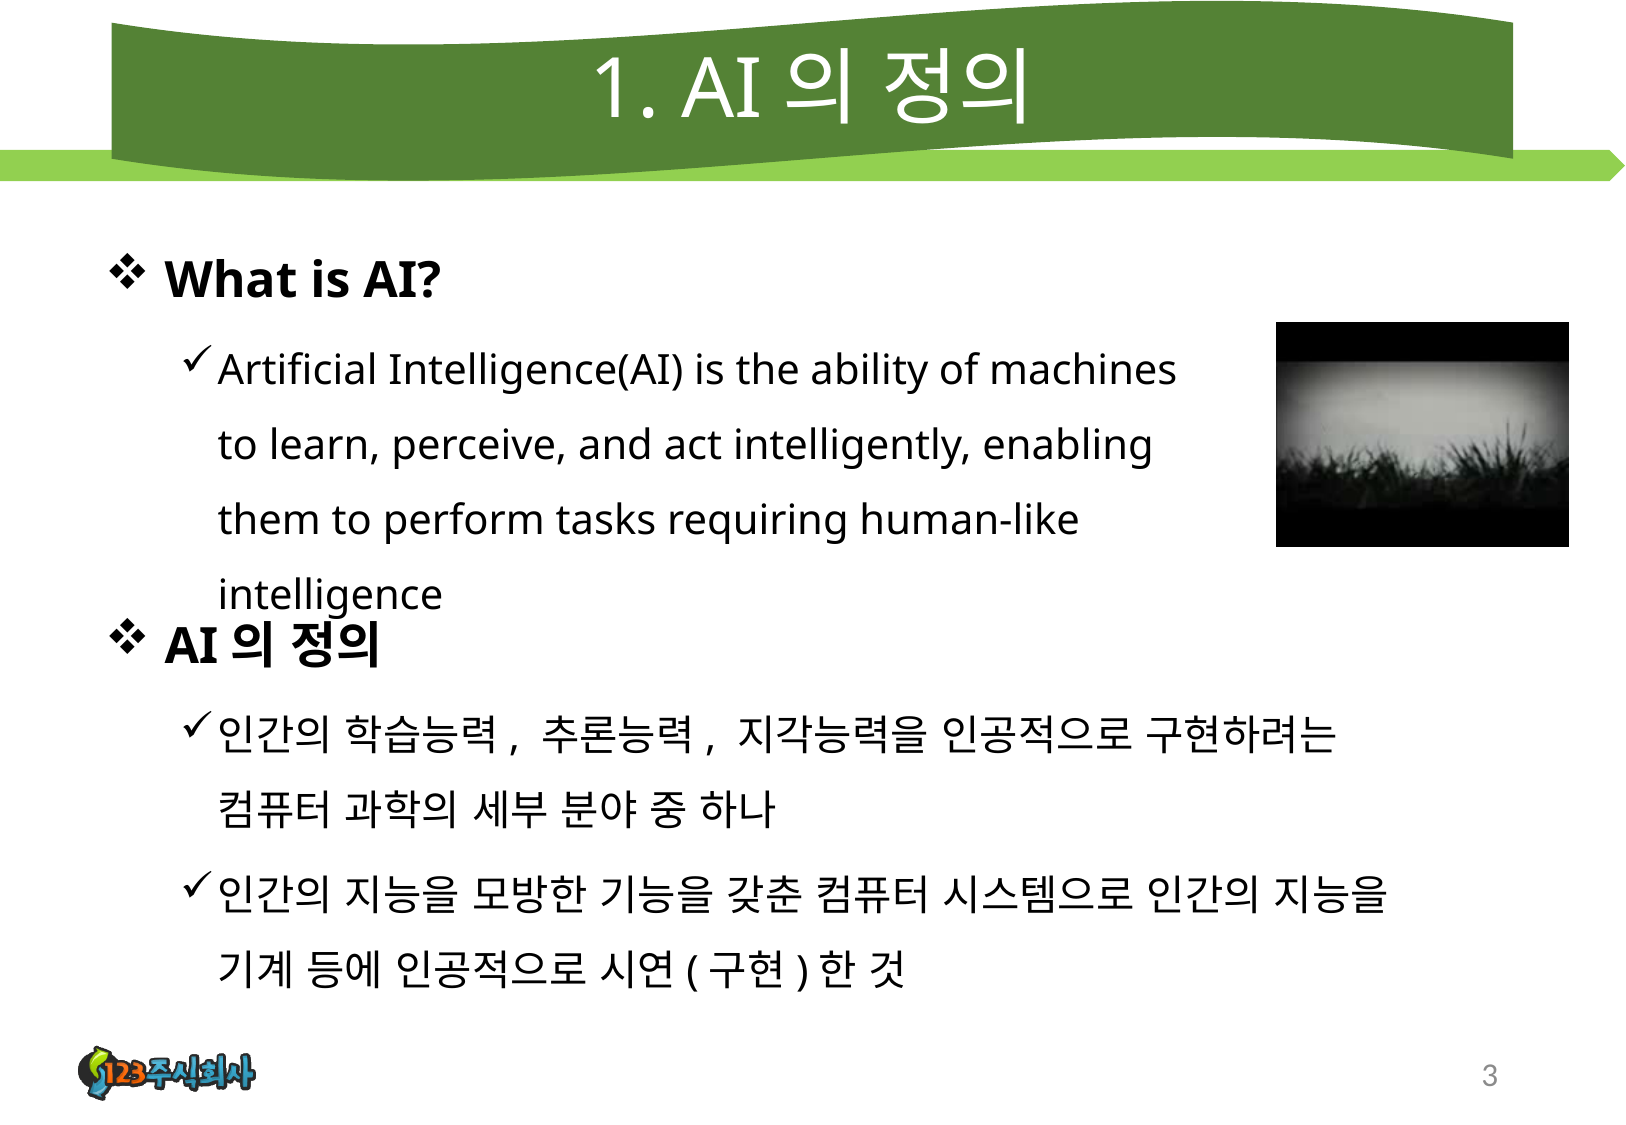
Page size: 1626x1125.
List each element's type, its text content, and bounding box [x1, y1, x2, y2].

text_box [1275, 321, 1569, 548]
slide_number 3 [1147, 1042, 1514, 1103]
picture [69, 1036, 264, 1109]
list What is AI? Artificial Intelligence(AI) is the ability of machines to learn, perceive, and act intelligently, enabling them to perform tasks requiring human-like intelligence [90, 210, 1244, 575]
title 1. AI의 정의 [0, 0, 1625, 182]
text_box AI의 정의 인간의 학습능력, 추론능력, 지각능력을 인공적으로 구현하려는 컴퓨터 과학의 세부 분야 중 하나 인간의 지능을 모방한 기능을 갖춘 컴퓨터 시스템으로 인간의 지능을 기계 등에 인공적으로 시연(구현)한 것 [90, 575, 1427, 1008]
